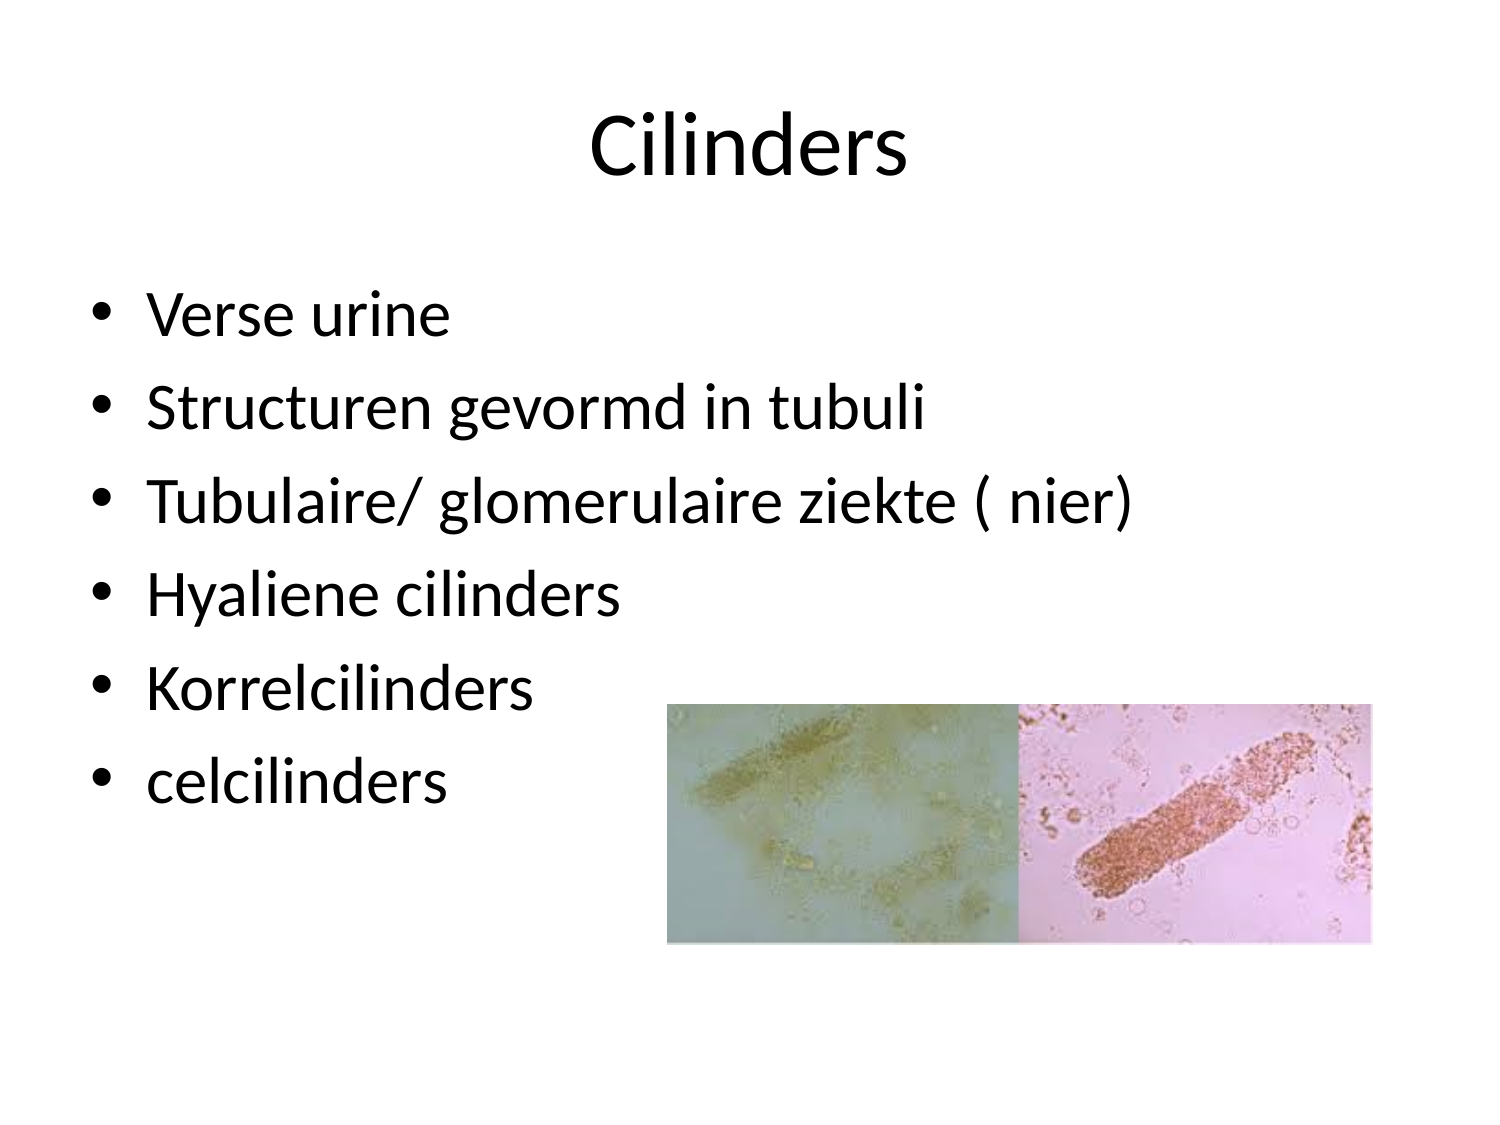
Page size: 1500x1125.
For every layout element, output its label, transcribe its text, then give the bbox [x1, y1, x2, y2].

picture [666, 703, 1374, 945]
list Verse urine Structuren gevormd in tubuli Tubulaire/ glomerulaire ziekte ( nier) Hyaliene cilinders Korrelcilinders celcilinders [75, 262, 1425, 1005]
title Cilinders [75, 45, 1425, 233]
